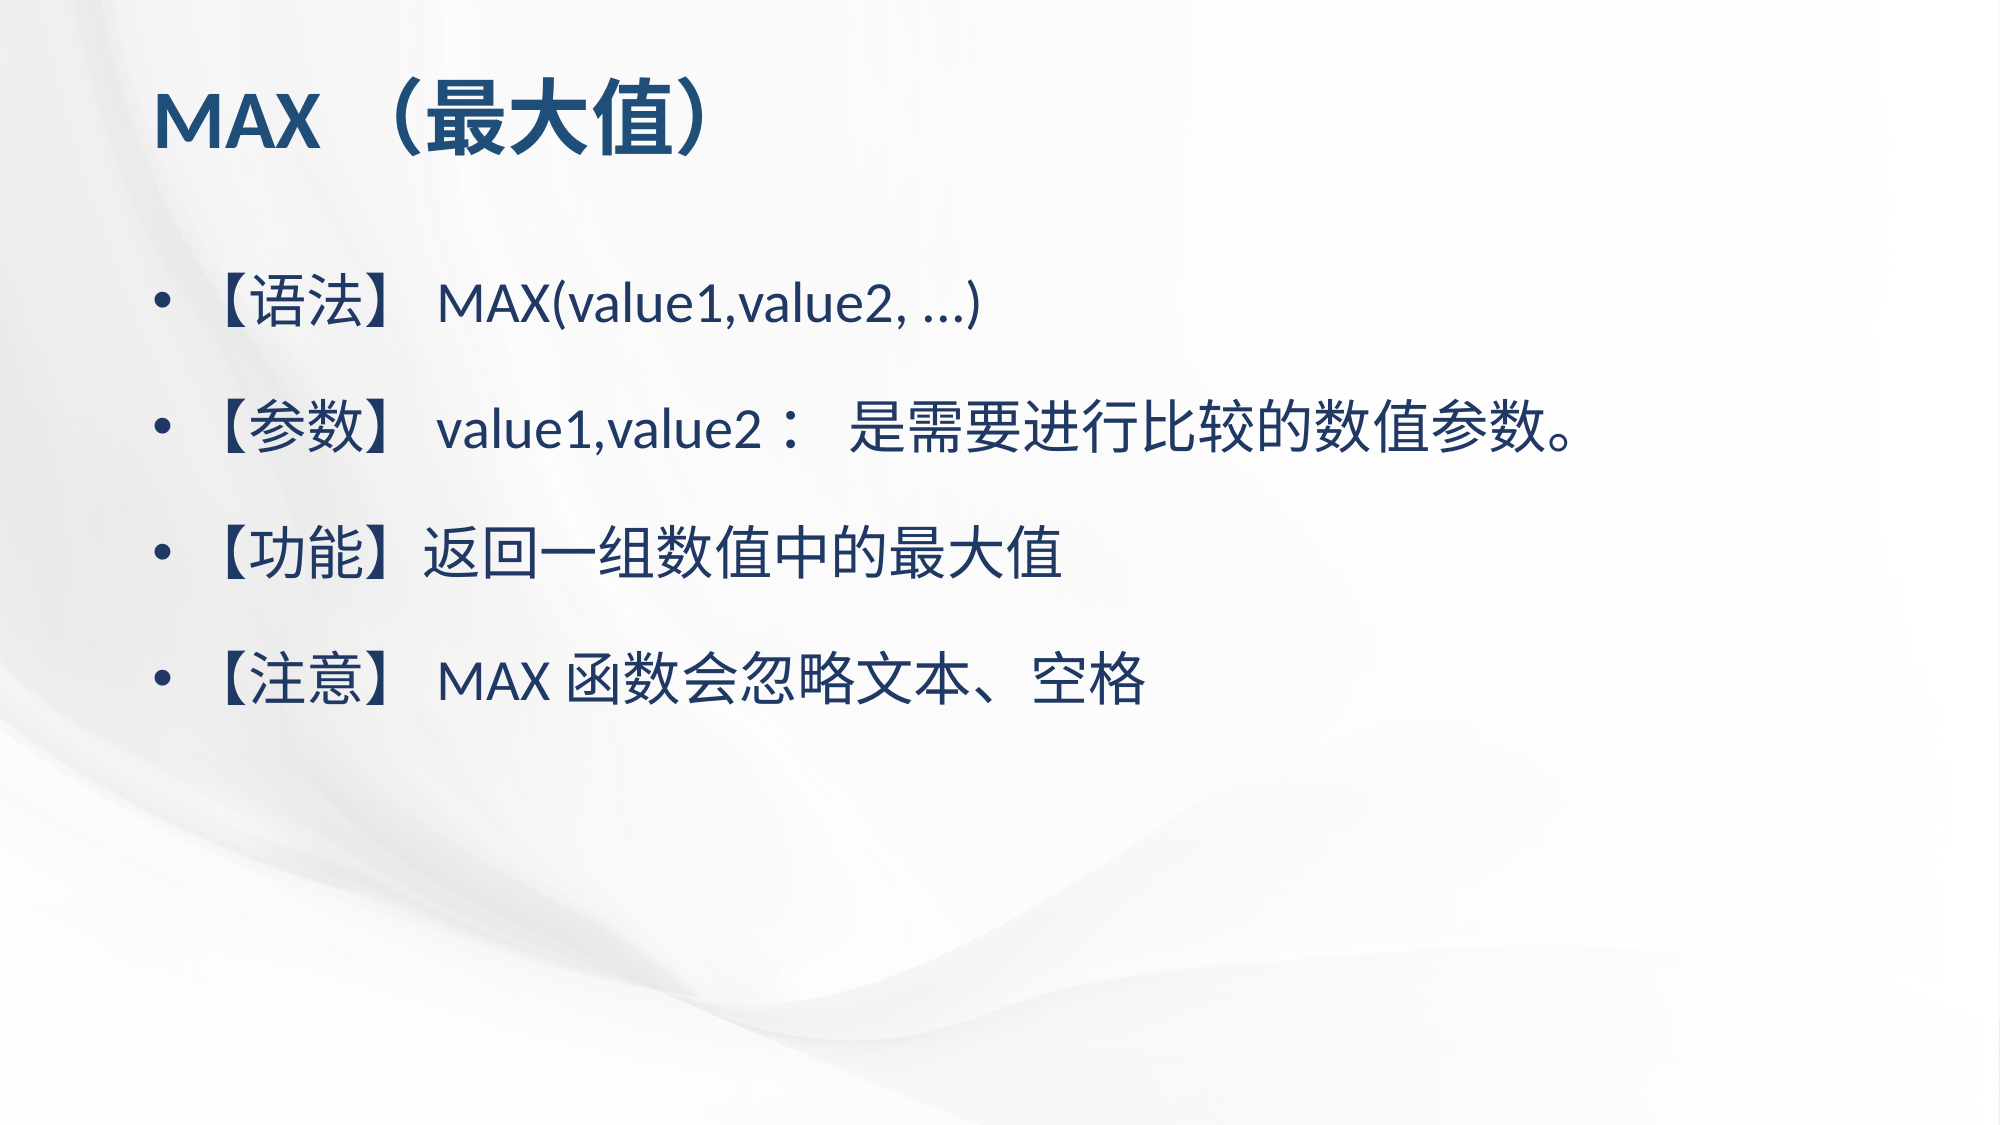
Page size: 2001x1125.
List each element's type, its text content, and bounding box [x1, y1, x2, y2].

title MAX（最大值） [137, 59, 1863, 184]
list 【语法】MAX(value1,value2, ...) 【参数】value1,value2： 是需要进行比较的数值参数。 【功能】返回一组数值中的最大值 【注意】MAX函数会忽略文本、空格 [137, 222, 1863, 1043]
